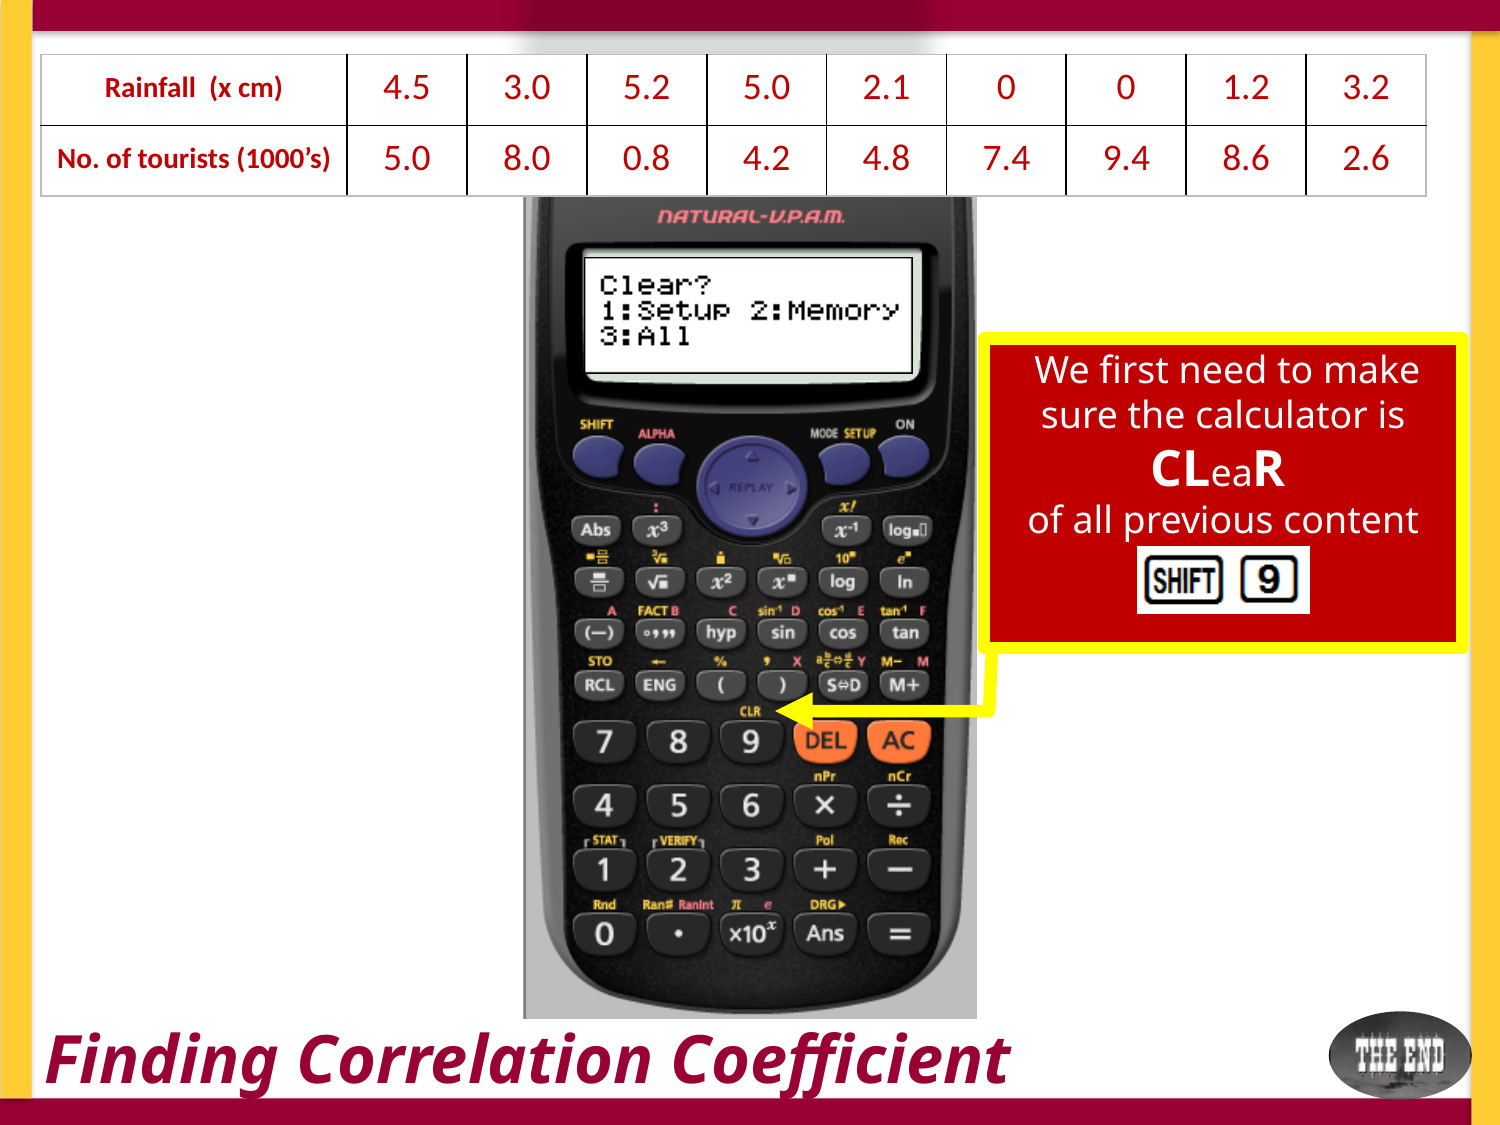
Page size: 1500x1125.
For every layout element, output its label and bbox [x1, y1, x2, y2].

picture [1328, 1011, 1472, 1100]
text_box [983, 338, 1463, 649]
picture [523, 197, 977, 1019]
